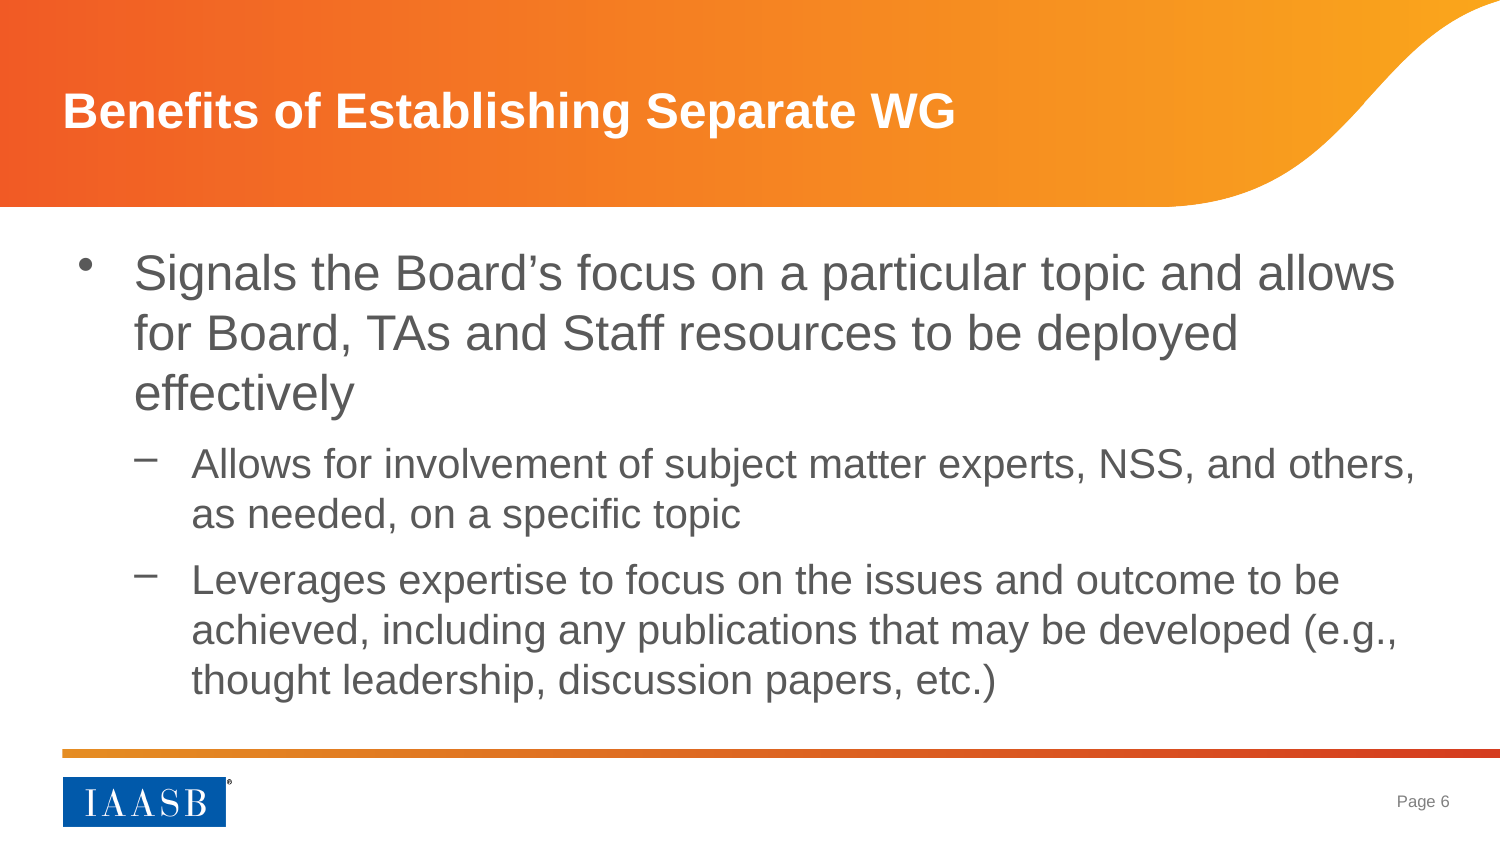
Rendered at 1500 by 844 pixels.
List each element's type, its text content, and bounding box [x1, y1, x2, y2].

picture [0, 0, 1500, 207]
picture [63, 777, 232, 827]
list Signals the Board’s focus on a particular topic and allows for Board, TAs and Staff resources to be deployed effectively Allows for involvement of subject matter experts, NSS, and others, as needed, on a specific topic Leverages expertise to focus on the issues and outcome to be achieved, including any publications that may be developed (e.g., thought leadership, discussion papers, etc.) [62, 232, 1450, 735]
title Benefits of Establishing Separate WG [62, 75, 1300, 142]
